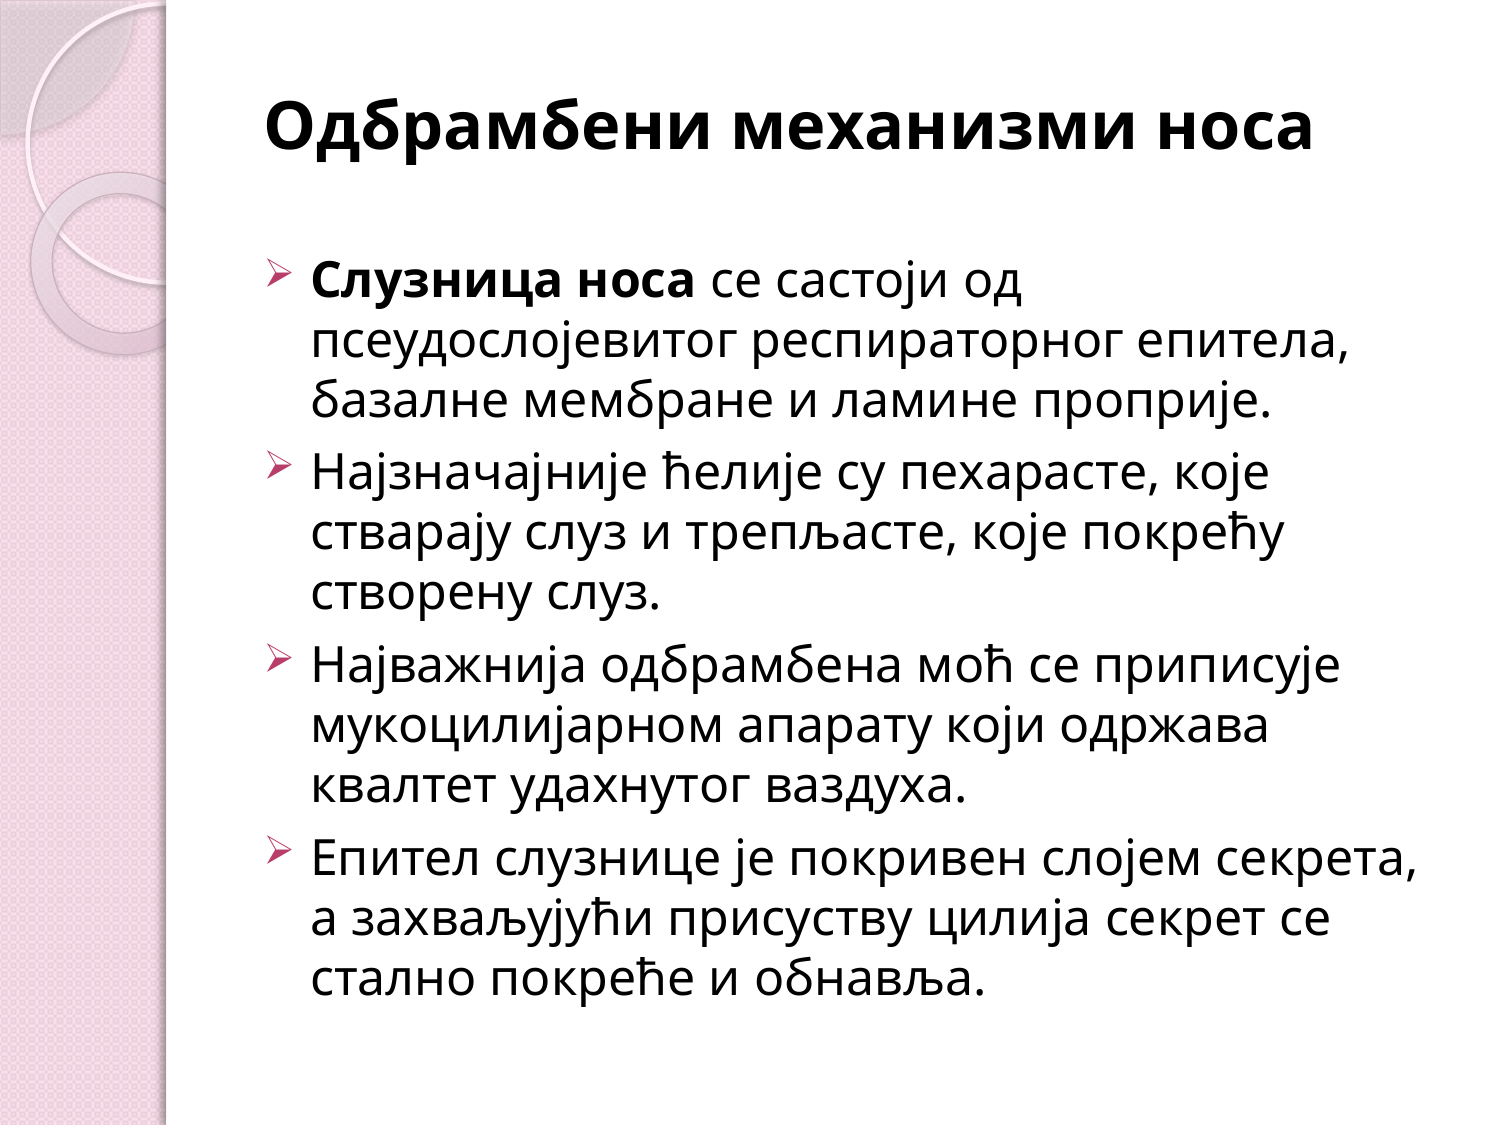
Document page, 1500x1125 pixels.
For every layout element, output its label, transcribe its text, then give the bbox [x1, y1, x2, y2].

list Одбрамбени механизми носа Слузница носа се састоји од псеудослојевитог респираторног епитела, базалне мембране и ламине проприје. Најзначајније ћелије су пехарасте, које стварају слуз и трепљасте, које покрећу створену слуз. Најважнија одбрамбена моћ се приписује мукоцилијарном апарату који одржава квалтет удахнутог ваздуха. Епител слузнице је покривен слојем секрета, а захваљујући присуству цилија секрет се стално покреће и обнавља. [235, 75, 1466, 1025]
